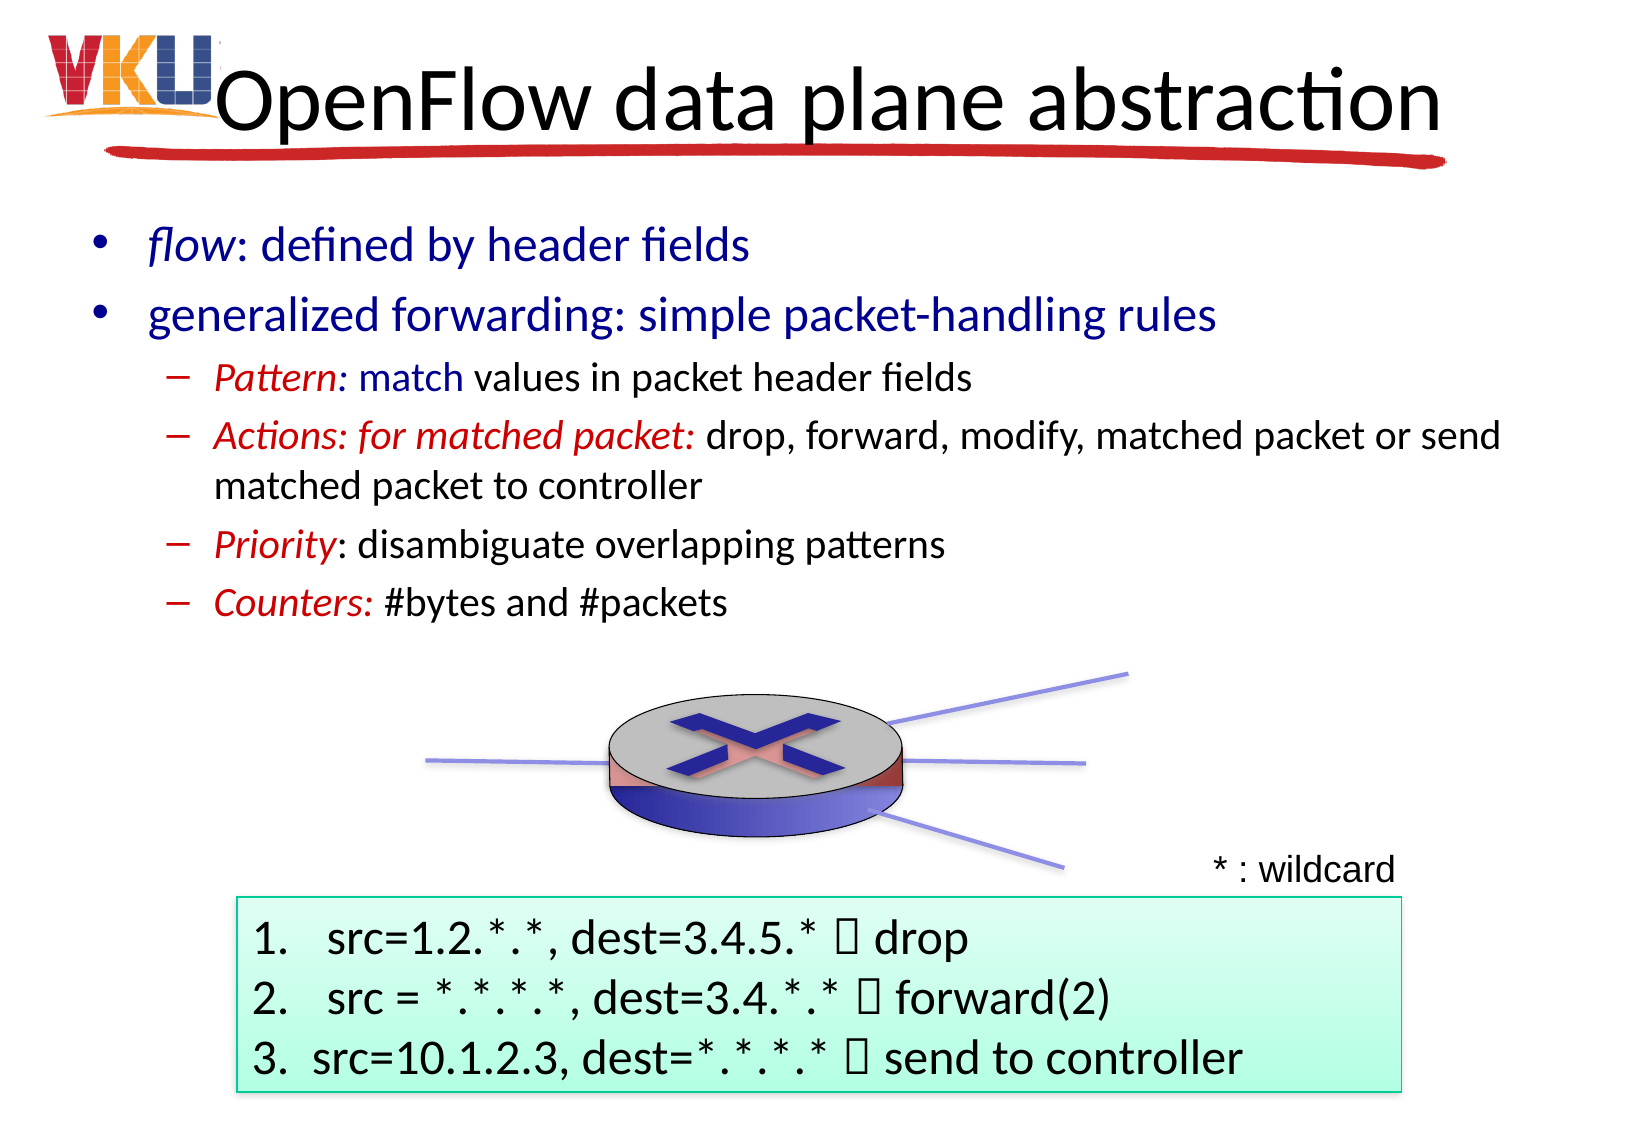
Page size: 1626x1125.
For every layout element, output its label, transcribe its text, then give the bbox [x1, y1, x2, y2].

text_box src=1.2.*.*, dest=3.4.5.*  drop src = *.*.*.*, dest=3.4.*.*  forward(2) 3. src=10.1.2.3, dest=*.*.*.*  send to controller [236, 897, 1402, 1092]
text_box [867, 809, 1065, 869]
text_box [425, 760, 603, 764]
text_box * : wildcard [1198, 837, 1412, 898]
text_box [608, 694, 903, 838]
picture [98, 136, 1462, 177]
title OpenFlow data plane abstraction [80, 0, 1580, 188]
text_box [886, 673, 1129, 724]
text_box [908, 760, 1087, 764]
list flow: defined by header fields generalized forwarding: simple packet-handling rules Pattern: match values in packet header fields Actions: for matched packet: drop, forward, modify, matched packet or send matched packet to controller Priority: disambiguate overlapping patterns Counters: #bytes and #packets [76, 203, 1580, 1079]
picture [32, 21, 80, 129]
